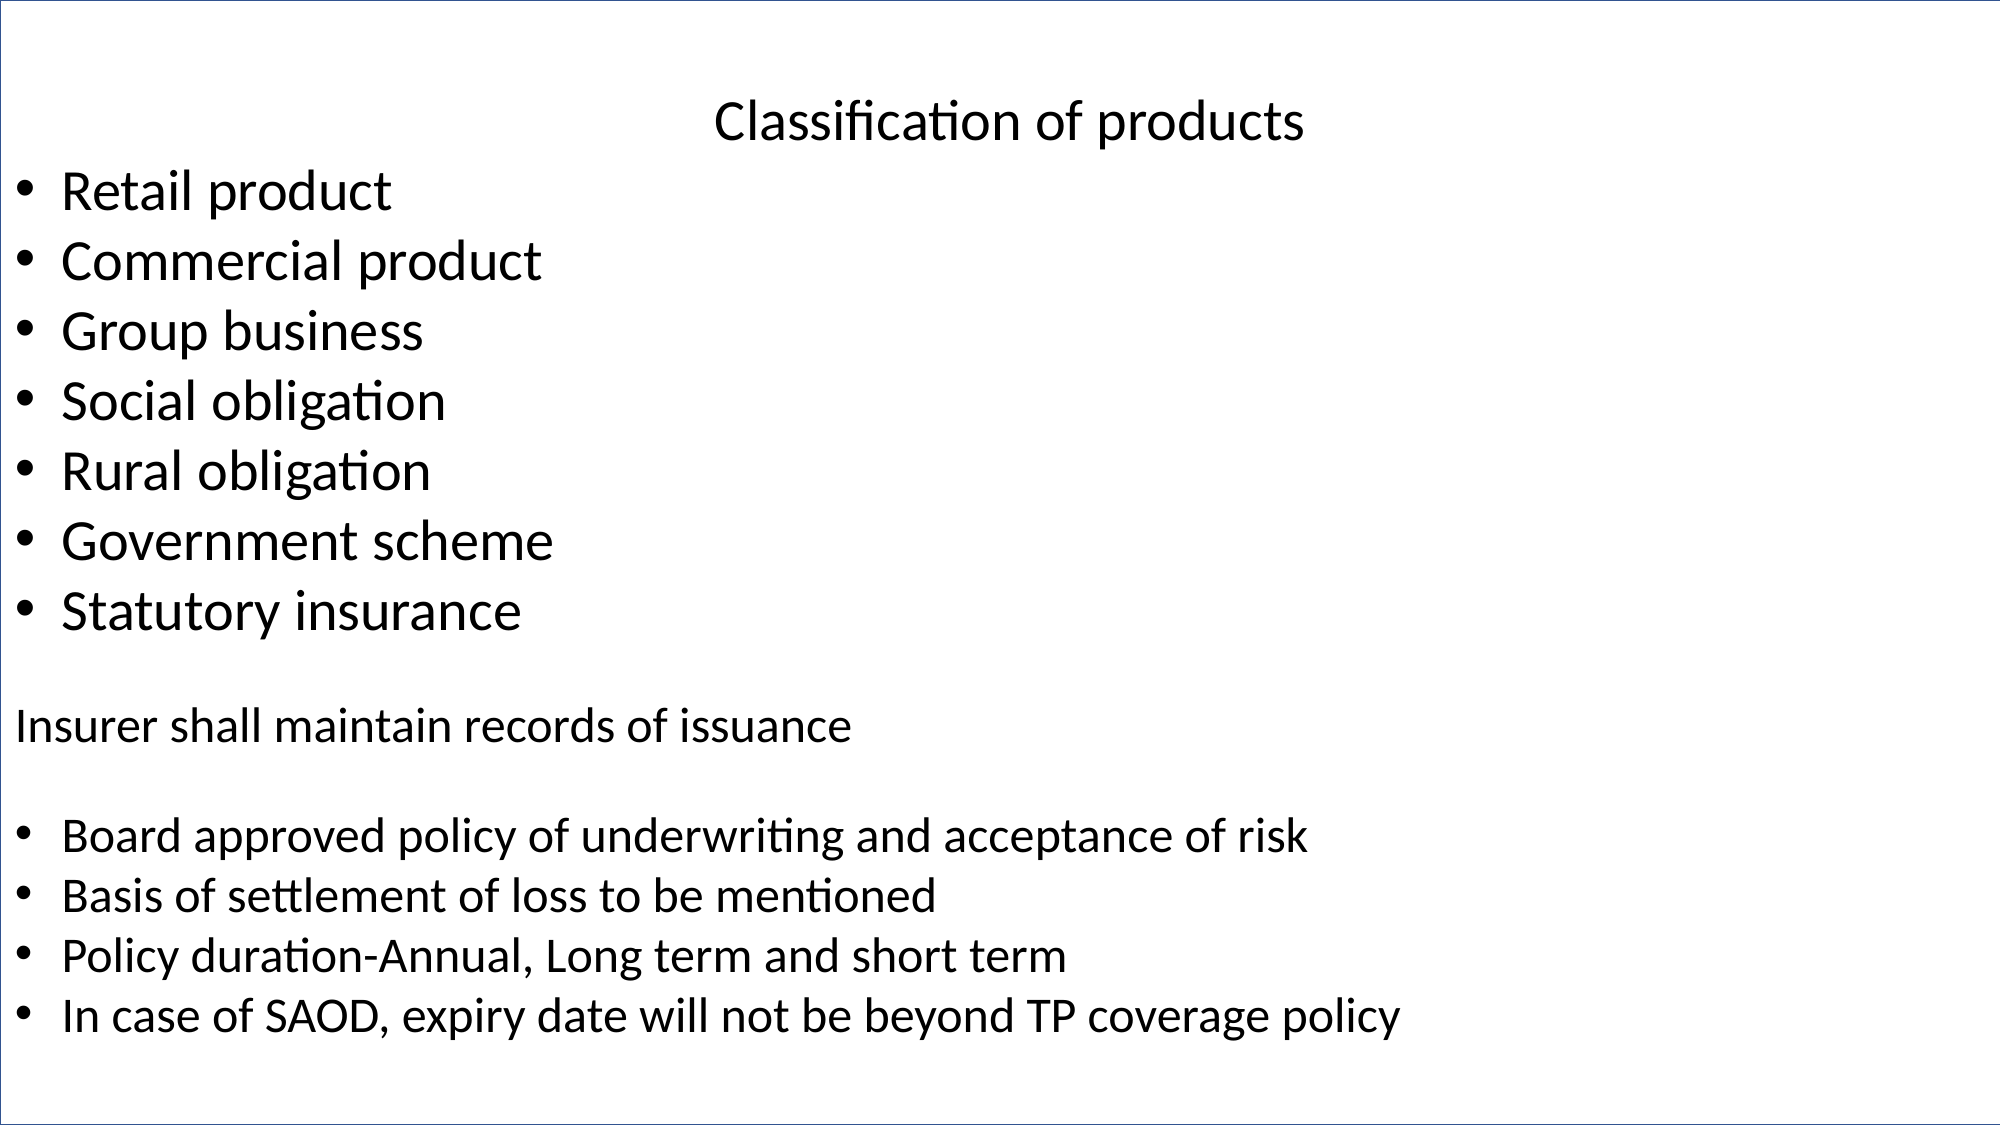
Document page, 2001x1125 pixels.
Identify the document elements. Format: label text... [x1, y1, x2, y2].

text_box Classification of products Retail product Commercial product Group business Social obligation Rural obligation Government scheme Statutory insurance Insurer shall maintain records of issuance Board approved policy of underwriting and acceptance of risk Basis of settlement of loss to be mentioned Policy duration-Annual, Long term and short term In case of SAOD, expiry date will not be beyond TP coverage policy [0, 0, 2000, 1125]
